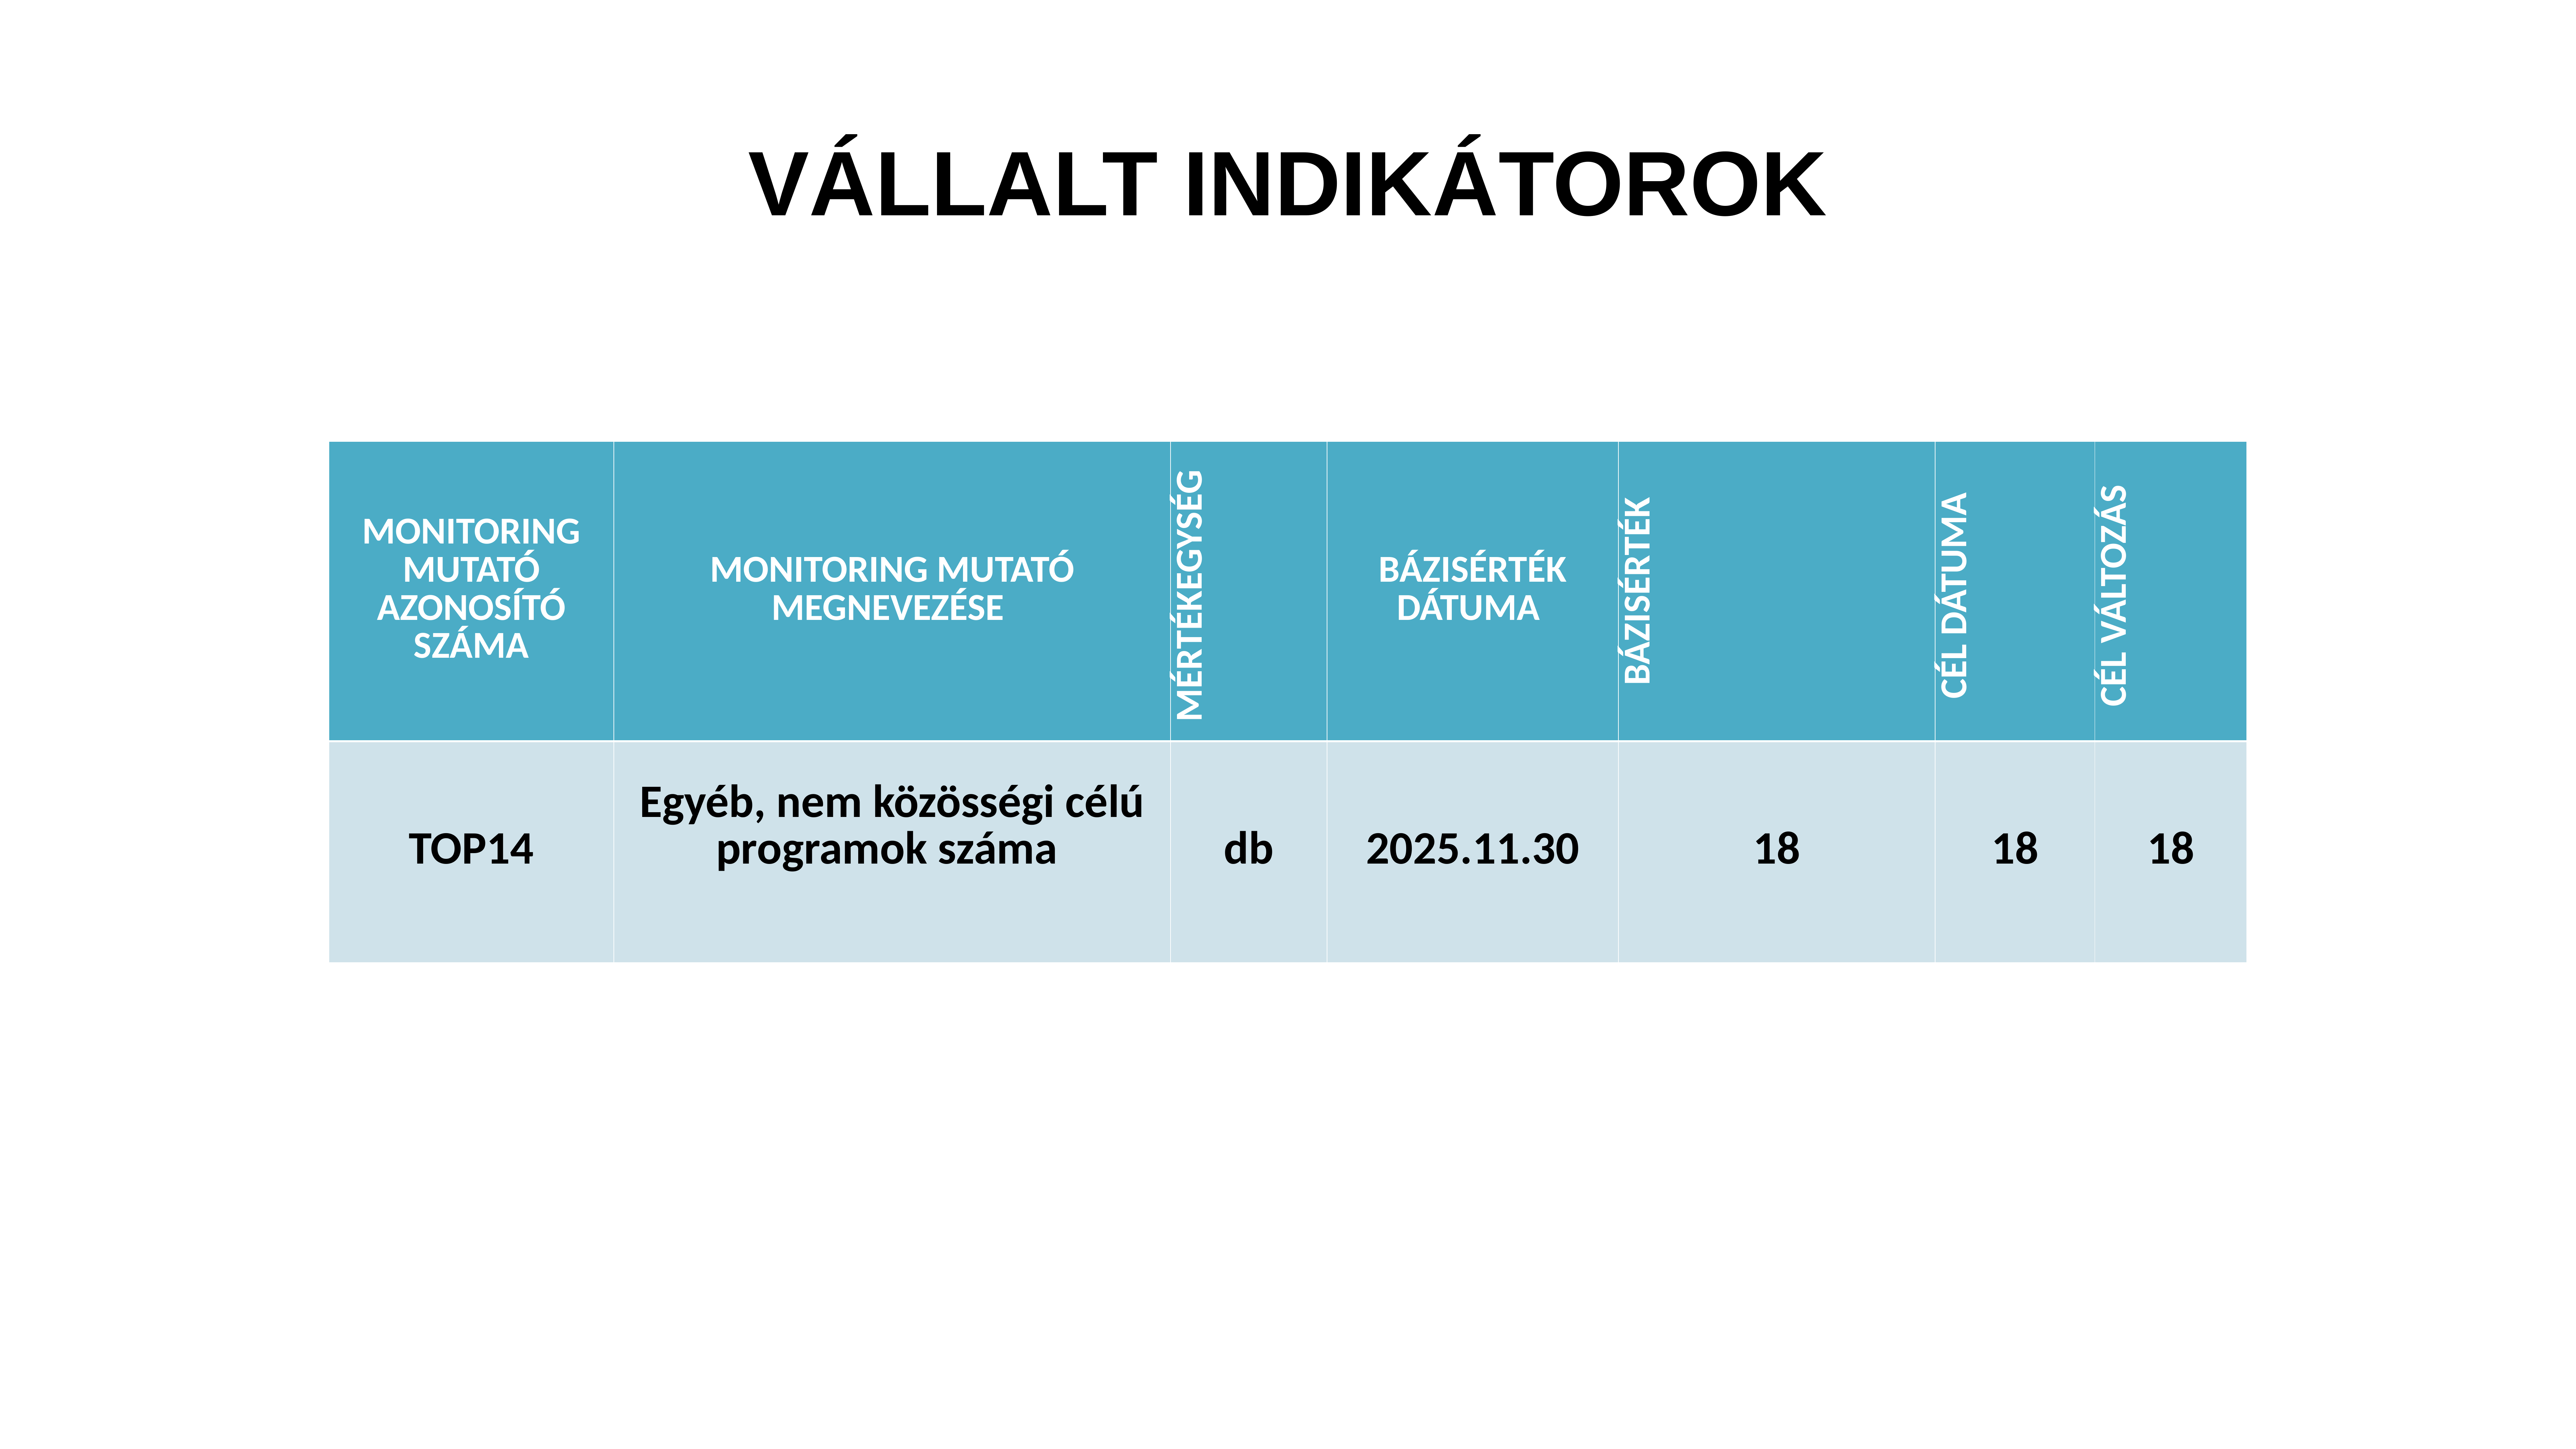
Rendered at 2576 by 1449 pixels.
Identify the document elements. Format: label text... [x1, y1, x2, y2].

table_header Monitoring mutató azonosító száma [329, 442, 613, 740]
title Vállalt indikátorok [129, 58, 2447, 300]
table_header Monitoring mutató megnevezése [614, 442, 1170, 740]
table_header Cél dátuma [1935, 442, 2095, 740]
table_header Bázisérték dátuma [1327, 442, 1618, 740]
table_cell 2025.11.30 [1327, 742, 1618, 962]
table_cell 18 [1619, 742, 1935, 962]
table_header Mértékegység [1171, 442, 1327, 740]
table_cell 18 [1935, 742, 2095, 962]
table_cell 18 [2095, 742, 2246, 962]
table_header Bázisérték [1619, 442, 1935, 740]
table_header Cél változás [2095, 442, 2246, 740]
table_cell TOP14 [329, 742, 613, 962]
table_cell Egyéb, nem közösségi célú programok száma [614, 742, 1170, 962]
table_cell db [1171, 742, 1327, 962]
